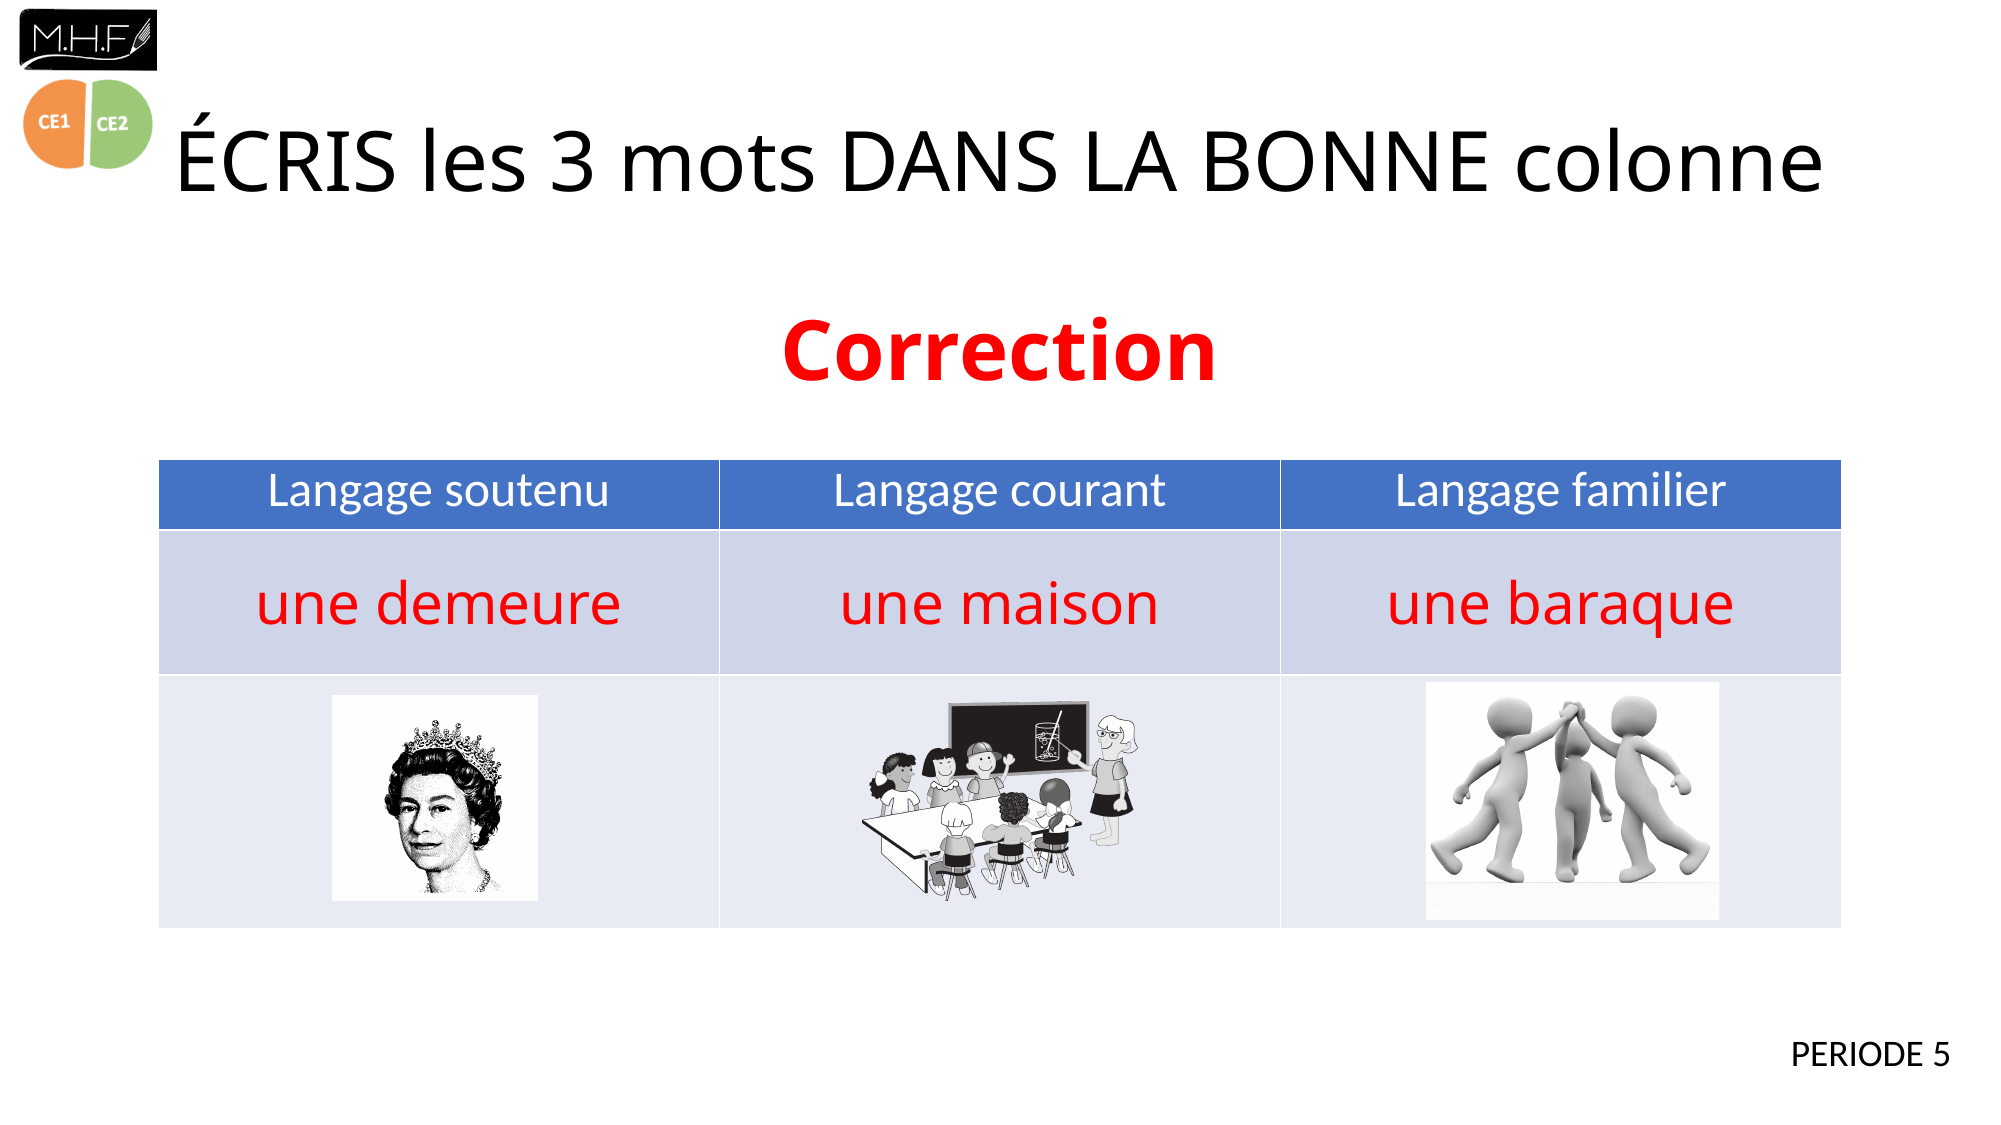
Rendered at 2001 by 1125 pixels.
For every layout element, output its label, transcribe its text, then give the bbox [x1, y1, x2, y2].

table_header Langage familier [1281, 460, 1841, 529]
picture [332, 695, 538, 901]
text_box PERIODE 5 [1362, 1021, 1967, 1082]
table_cell une maison [720, 531, 1280, 674]
table_header Langage courant [720, 460, 1280, 529]
table_cell une baraque [1281, 531, 1841, 674]
title ÉCRIS les 3 mots DANS LA BONNE colonne Correction [158, 102, 1842, 415]
table_header Langage soutenu [159, 460, 719, 529]
table_cell [720, 676, 1280, 928]
table_cell [1281, 676, 1841, 928]
table_cell [159, 676, 719, 928]
picture [1425, 682, 1720, 920]
picture [862, 701, 1138, 901]
table_cell une demeure [159, 531, 719, 674]
picture [1, 7, 177, 207]
